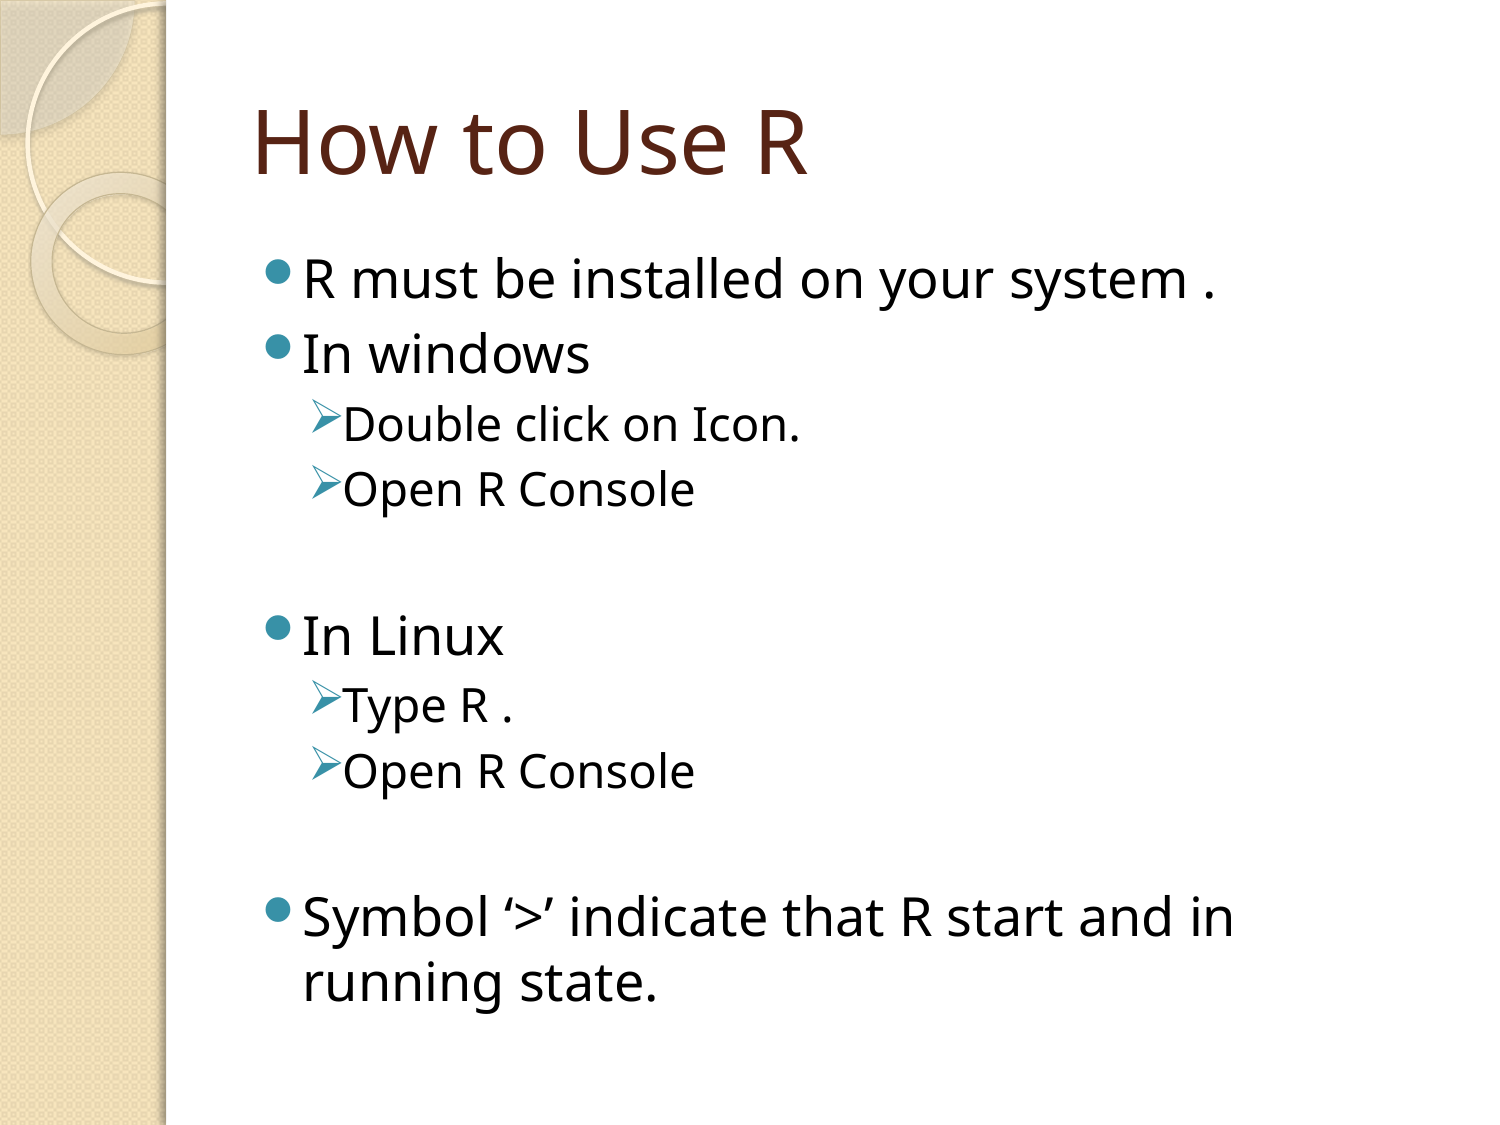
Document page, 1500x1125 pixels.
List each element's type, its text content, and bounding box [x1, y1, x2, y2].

list R must be installed on your system . In windows Double click on Icon. Open R Console In Linux Type R . Open R Console Symbol ‘>’ indicate that R start and in running state. [235, 237, 1466, 1025]
title How to Use R [235, 45, 1466, 233]
